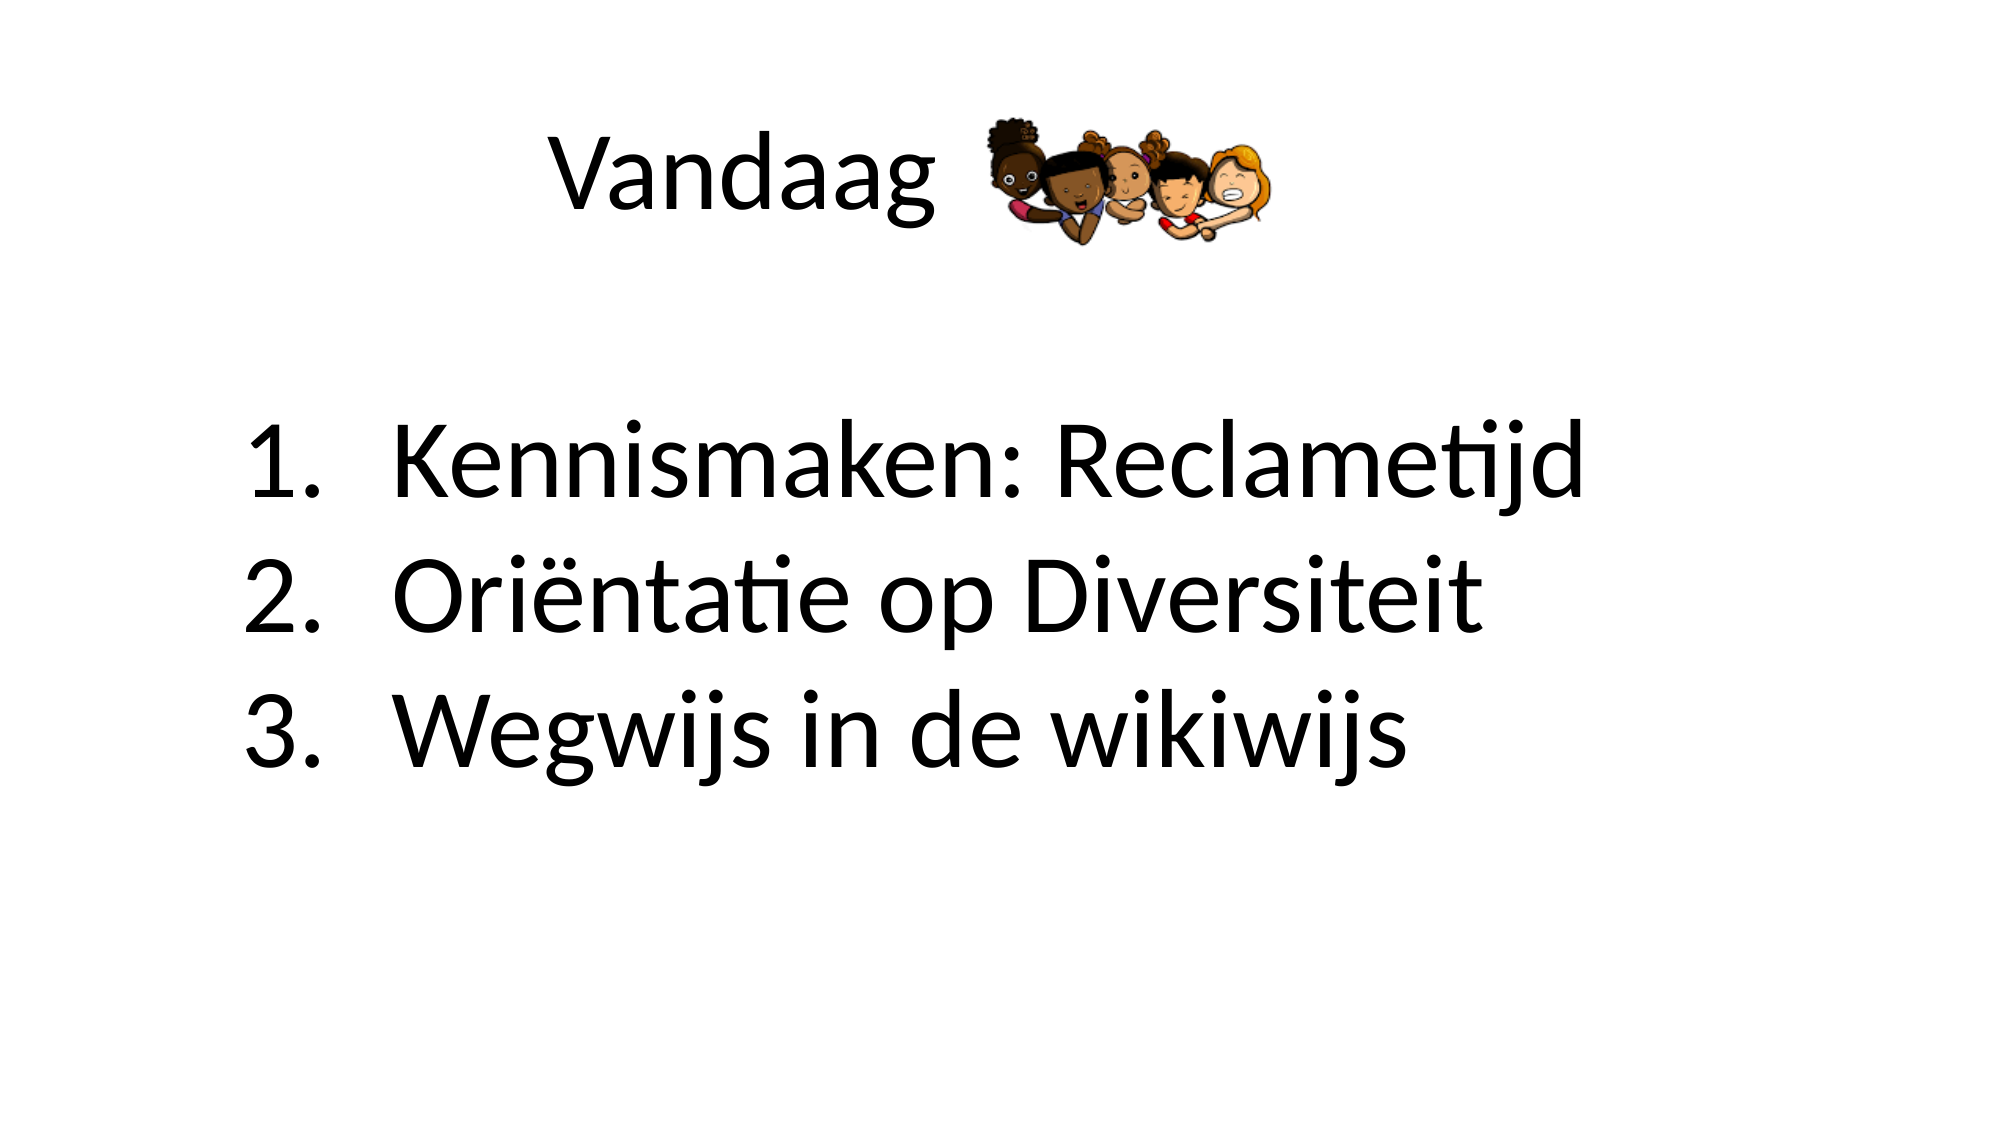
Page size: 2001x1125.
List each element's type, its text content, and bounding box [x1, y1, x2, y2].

picture [958, 0, 1280, 358]
text_box Vandaag [532, 89, 954, 240]
text_box Kennismaken: Reclametijd Oriëntatie op Diversiteit Wegwijs in de wikiwijs [226, 377, 1605, 933]
